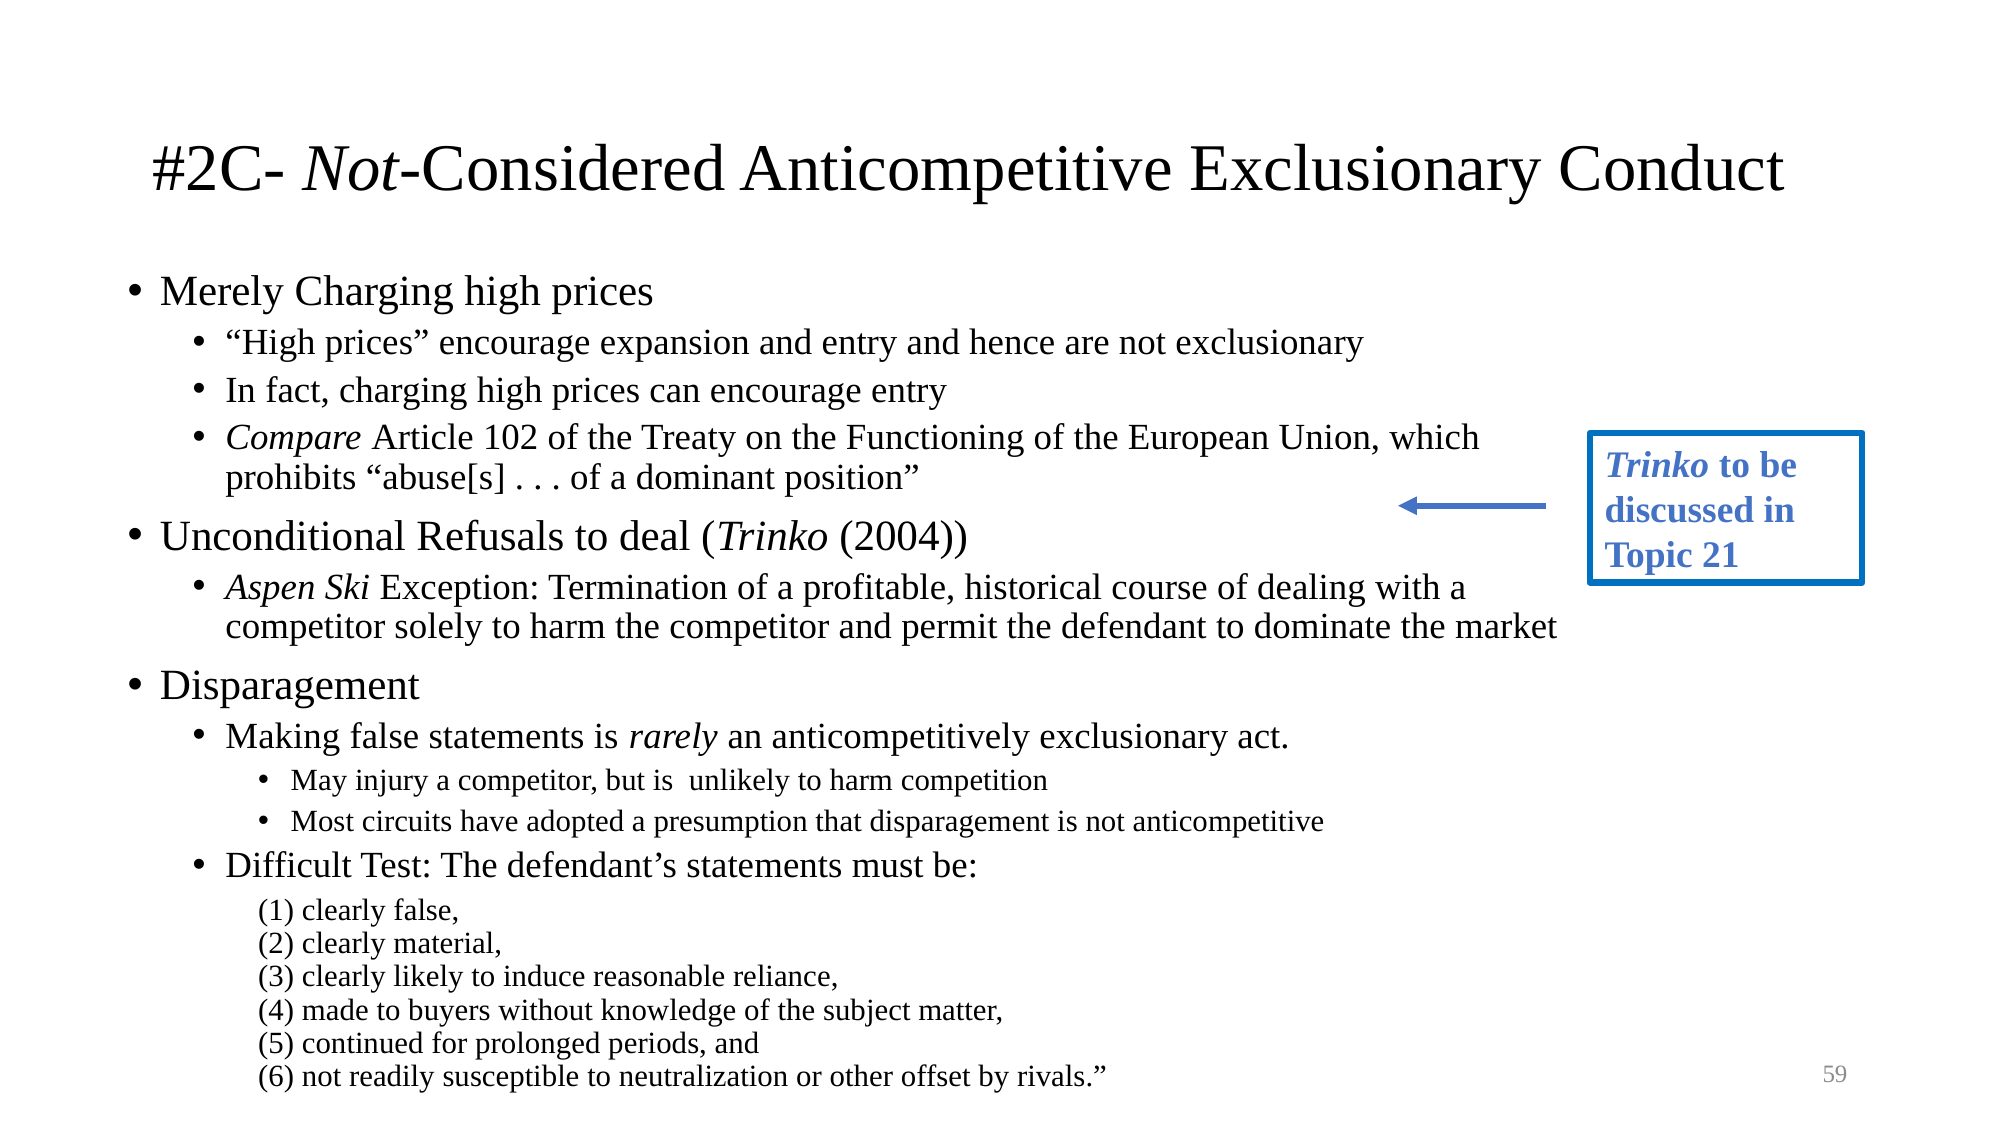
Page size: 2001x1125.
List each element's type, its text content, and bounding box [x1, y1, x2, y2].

title #2C- Not-Considered Anticompetitive Exclusionary Conduct [137, 59, 1863, 278]
text_box Trinko to be discussed in Topic 21 [1589, 432, 1863, 583]
list Merely Charging high prices “High prices” encourage expansion and entry and hence are not exclusionary In fact, charging high prices can encourage entry Compare Article 102 of the Treaty on the Functioning of the European Union, which prohibits “abuse[s] . . . of a dominant position” Unconditional Refusals to deal (Trinko (2004)) Aspen Ski Exception: Termination of a profitable, historical course of dealing with a competitor solely to harm the competitor and permit the defendant to dominate the market Disparagement Making false statements is rarely an anticompetitively exclusionary act. May injury a competitor, but is unlikely to harm competition Most circuits have adopted a presumption that disparagement is not anticompetitive Difficult Test: The defendant’s statements must be: (1) clearly false, (2) clearly material, (3) clearly likely to induce reasonable reliance, (4) made to buyers without knowledge of the subject matter, (5) continued for prolonged periods, and (6) not readily susceptible to neutralization or other offset by rivals.” [112, 261, 1582, 1125]
slide_number 59 [1412, 1042, 1863, 1103]
